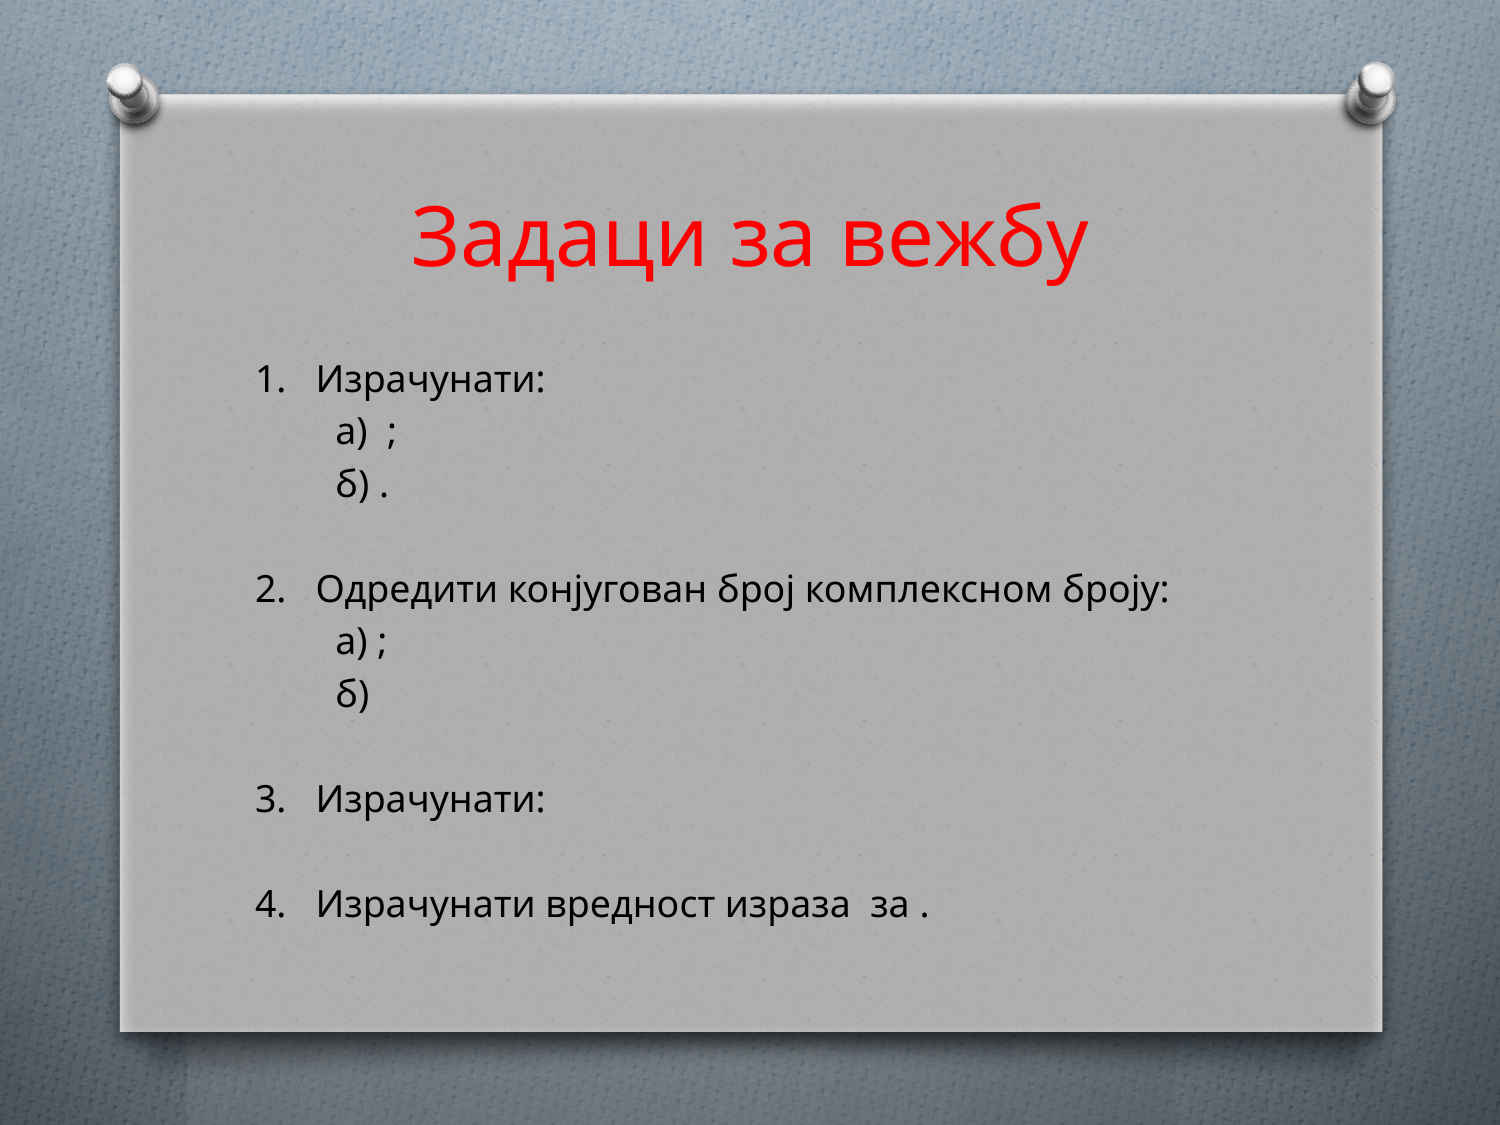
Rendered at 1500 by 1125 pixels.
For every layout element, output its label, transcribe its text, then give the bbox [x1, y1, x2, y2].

picture [75, 29, 198, 153]
title Задаци за вежбу [179, 134, 1323, 332]
picture [1317, 35, 1439, 156]
